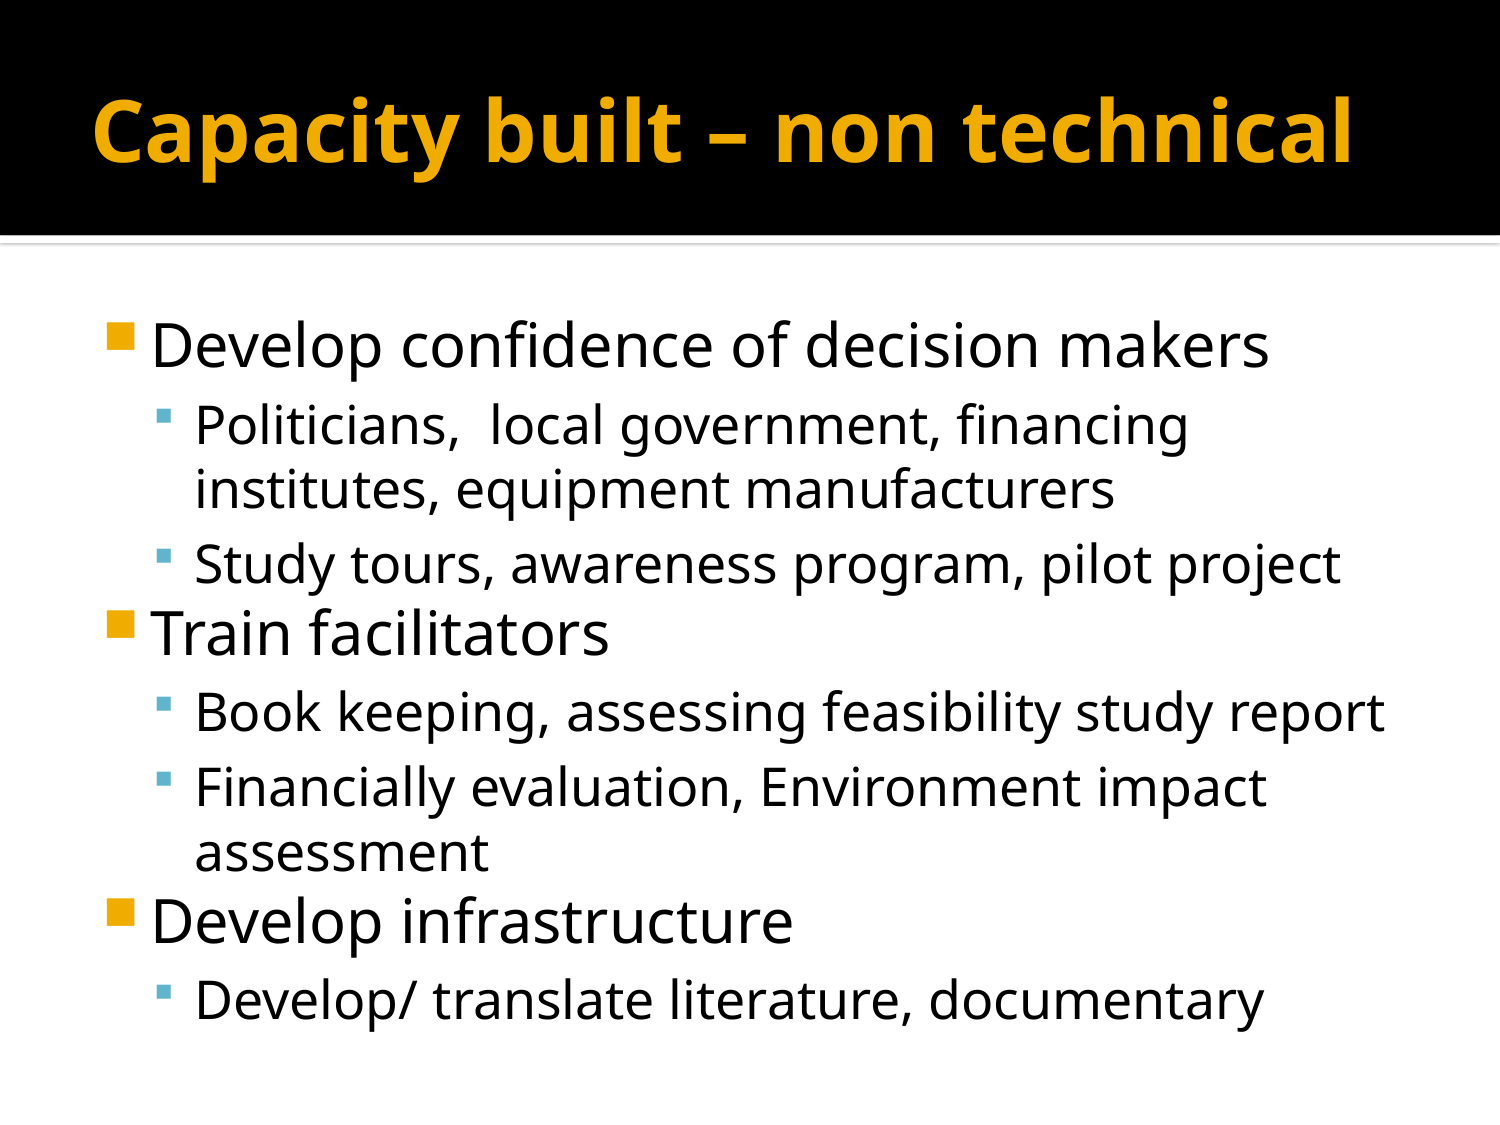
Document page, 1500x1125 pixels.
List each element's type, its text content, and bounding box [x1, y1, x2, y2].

list Develop confidence of decision makers Politicians, local government, financing institutes, equipment manufacturers Study tours, awareness program, pilot project Train facilitators Book keeping, assessing feasibility study report Financially evaluation, Environment impact assessment Develop infrastructure Develop/ translate literature, documentary [75, 291, 1425, 1050]
title Capacity built – non technical [75, 25, 1425, 231]
